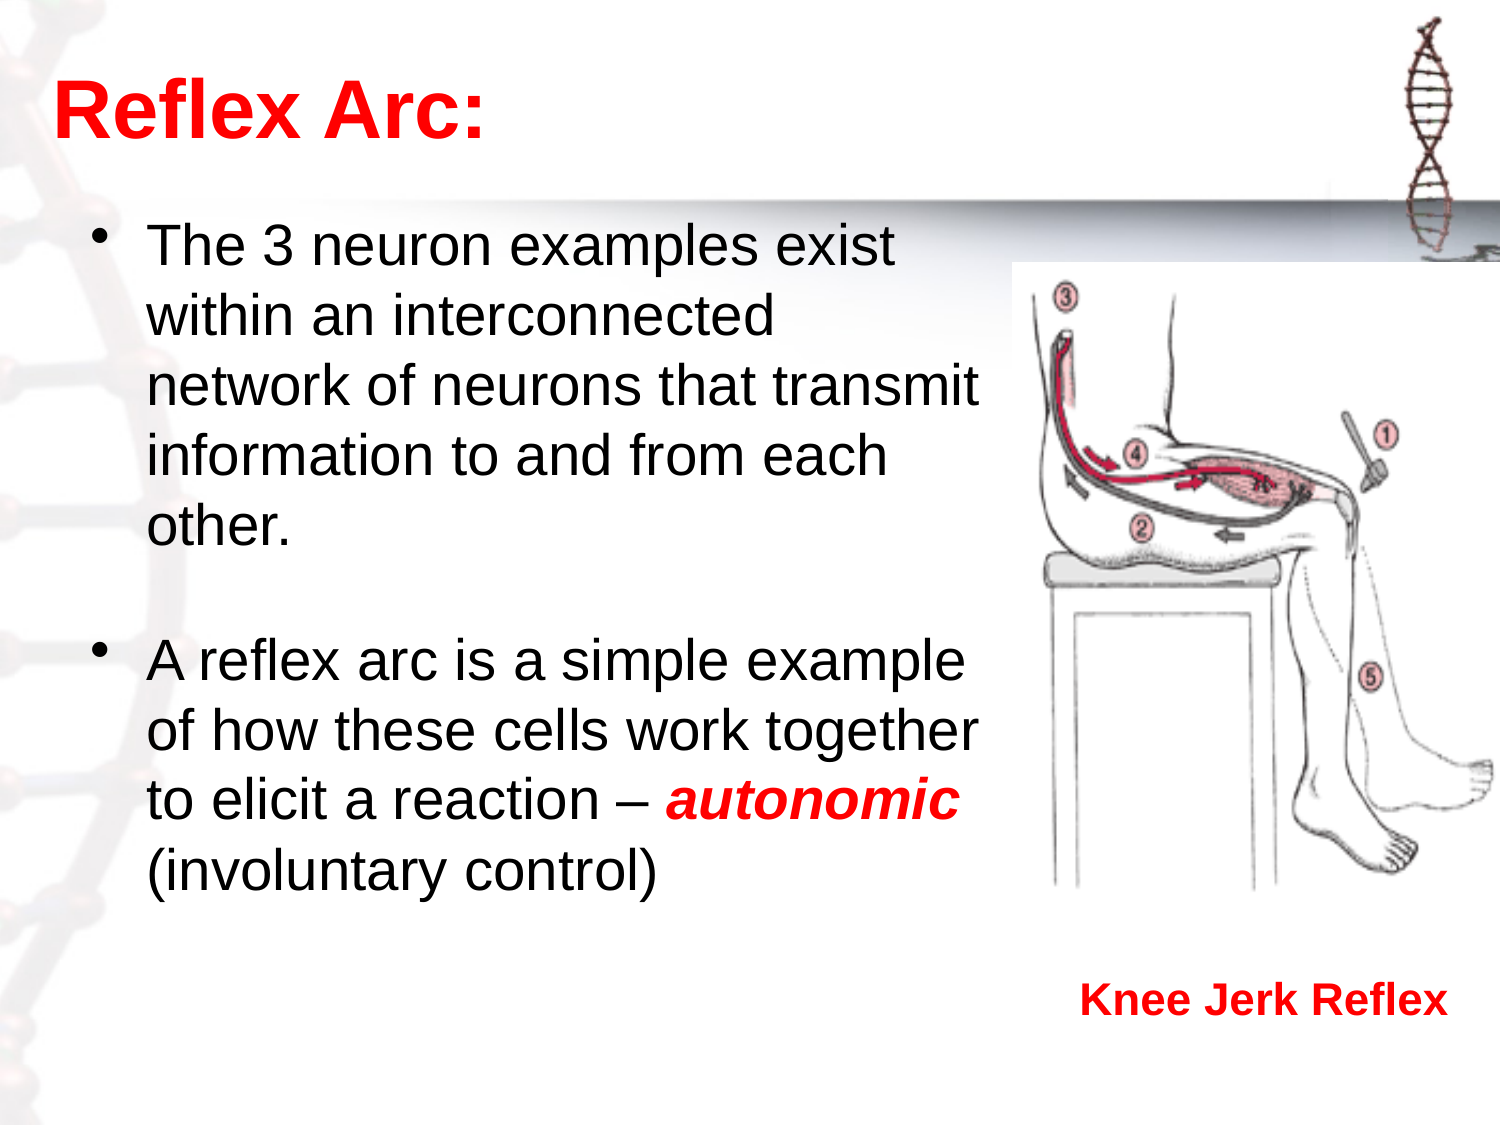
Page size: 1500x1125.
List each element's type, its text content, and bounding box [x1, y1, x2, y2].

picture [0, 0, 1500, 1125]
title Reflex Arc: [37, 27, 1381, 182]
list The 3 neuron examples exist within an interconnected network of neurons that transmit information to and from each other. A reflex arc is a simple example of how these cells work together to elicit a reaction – autonomic (involuntary control) [75, 200, 1000, 1003]
text_box Knee Jerk Reflex [1064, 962, 1464, 1033]
